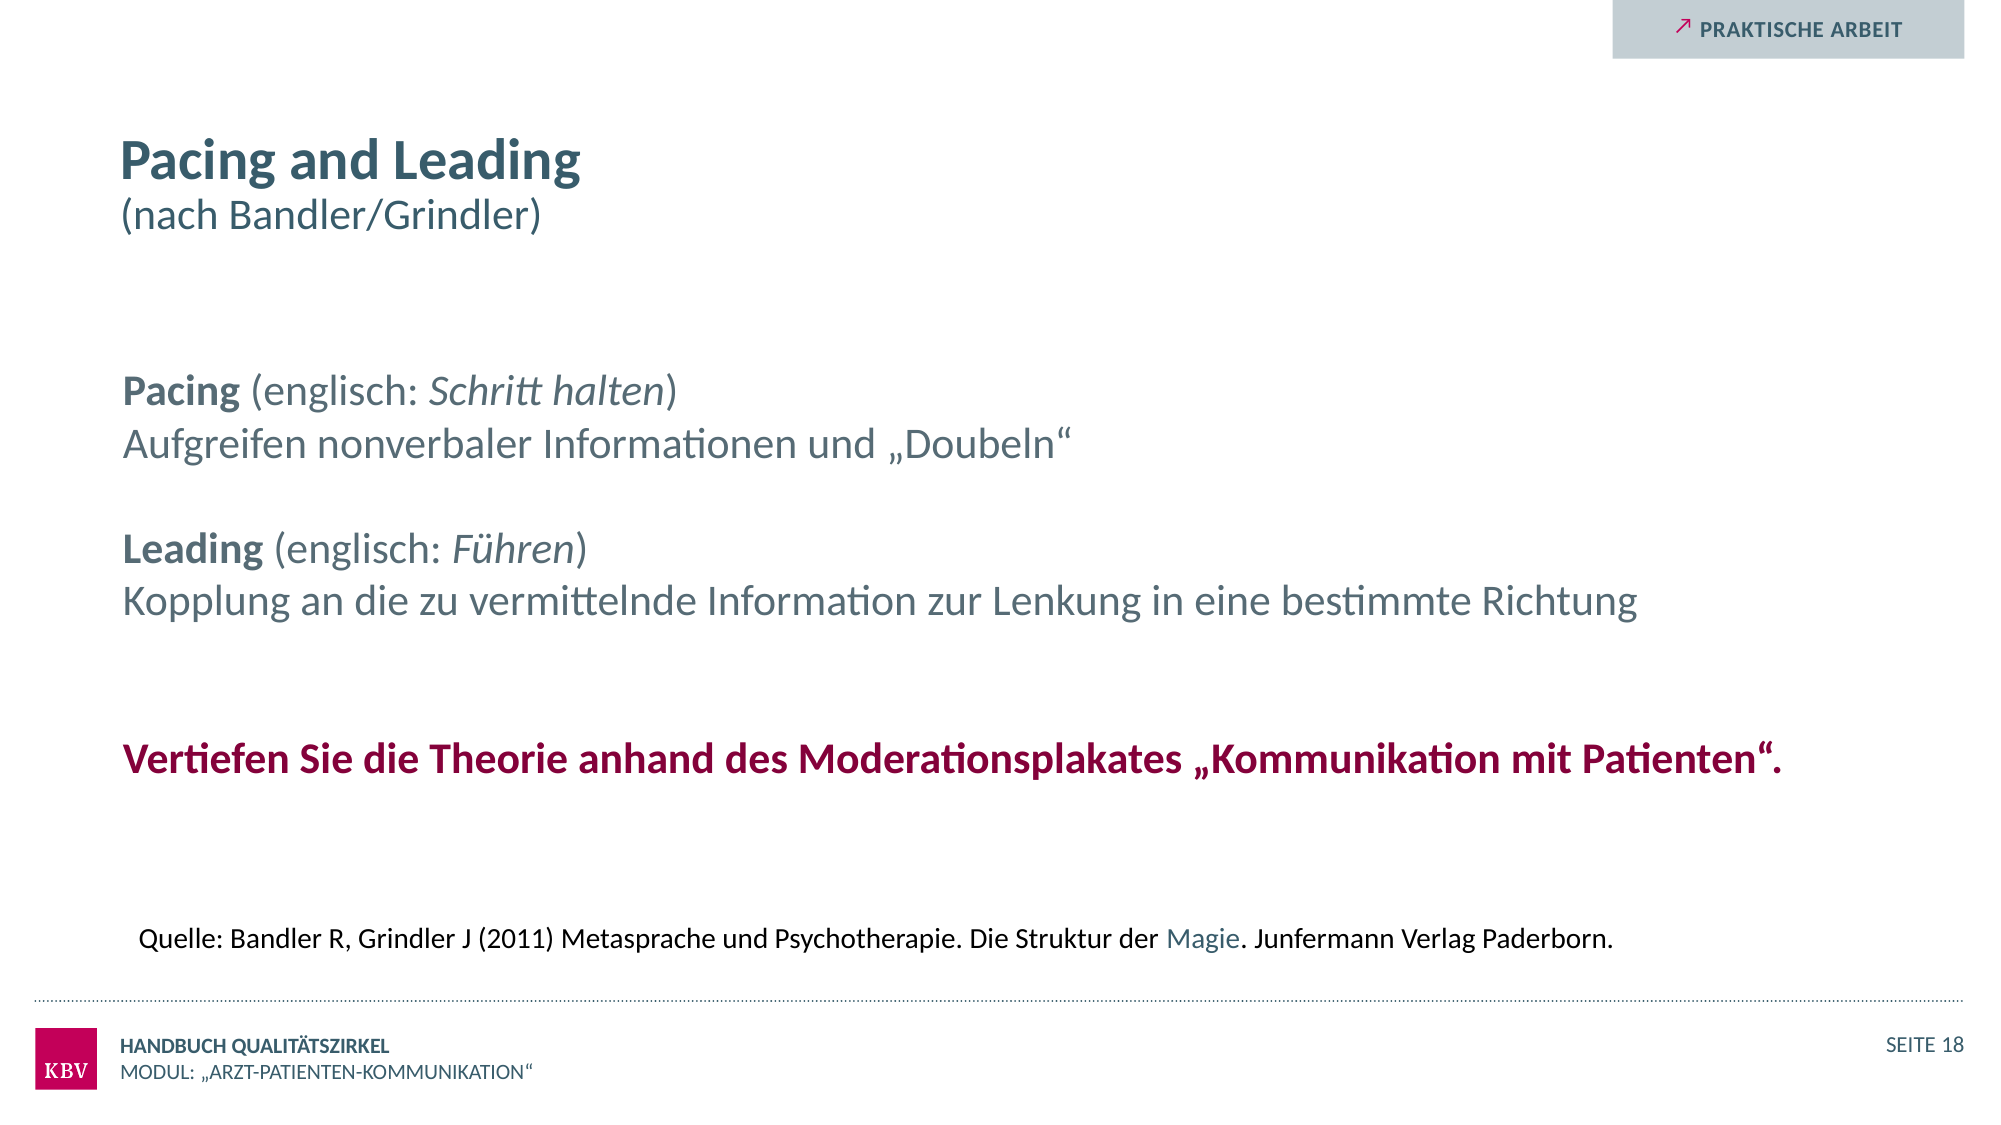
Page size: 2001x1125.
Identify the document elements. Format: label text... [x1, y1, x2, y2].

list Praktische Arbeit [1612, 0, 1965, 59]
text_box Pacing (englisch: Schritt halten) Aufgreifen nonverbaler Informationen und „Doubeln“ Leading (englisch: Führen) Kopplung an die zu vermittelnde Information zur Lenkung in eine bestimmte Richtung Vertiefen Sie die Theorie anhand des Moderationsplakates „Kommunikation mit Patienten“. [108, 354, 1805, 842]
slide_number Modul: „Arzt-Patienten-Kommunikation“ [120, 1057, 1668, 1084]
slide_number Seite 18 [1787, 1030, 1965, 1057]
text_box Quelle: Bandler R, Grindler J (2011) Metasprache und Psychotherapie. Die Struktur der Magie. Junfermann Verlag Paderborn. [123, 912, 1852, 962]
title Pacing and Leading (nach Bandler/Grindler) [120, 129, 1880, 201]
footer Handbuch Qualitätszirkel [120, 1030, 1668, 1057]
